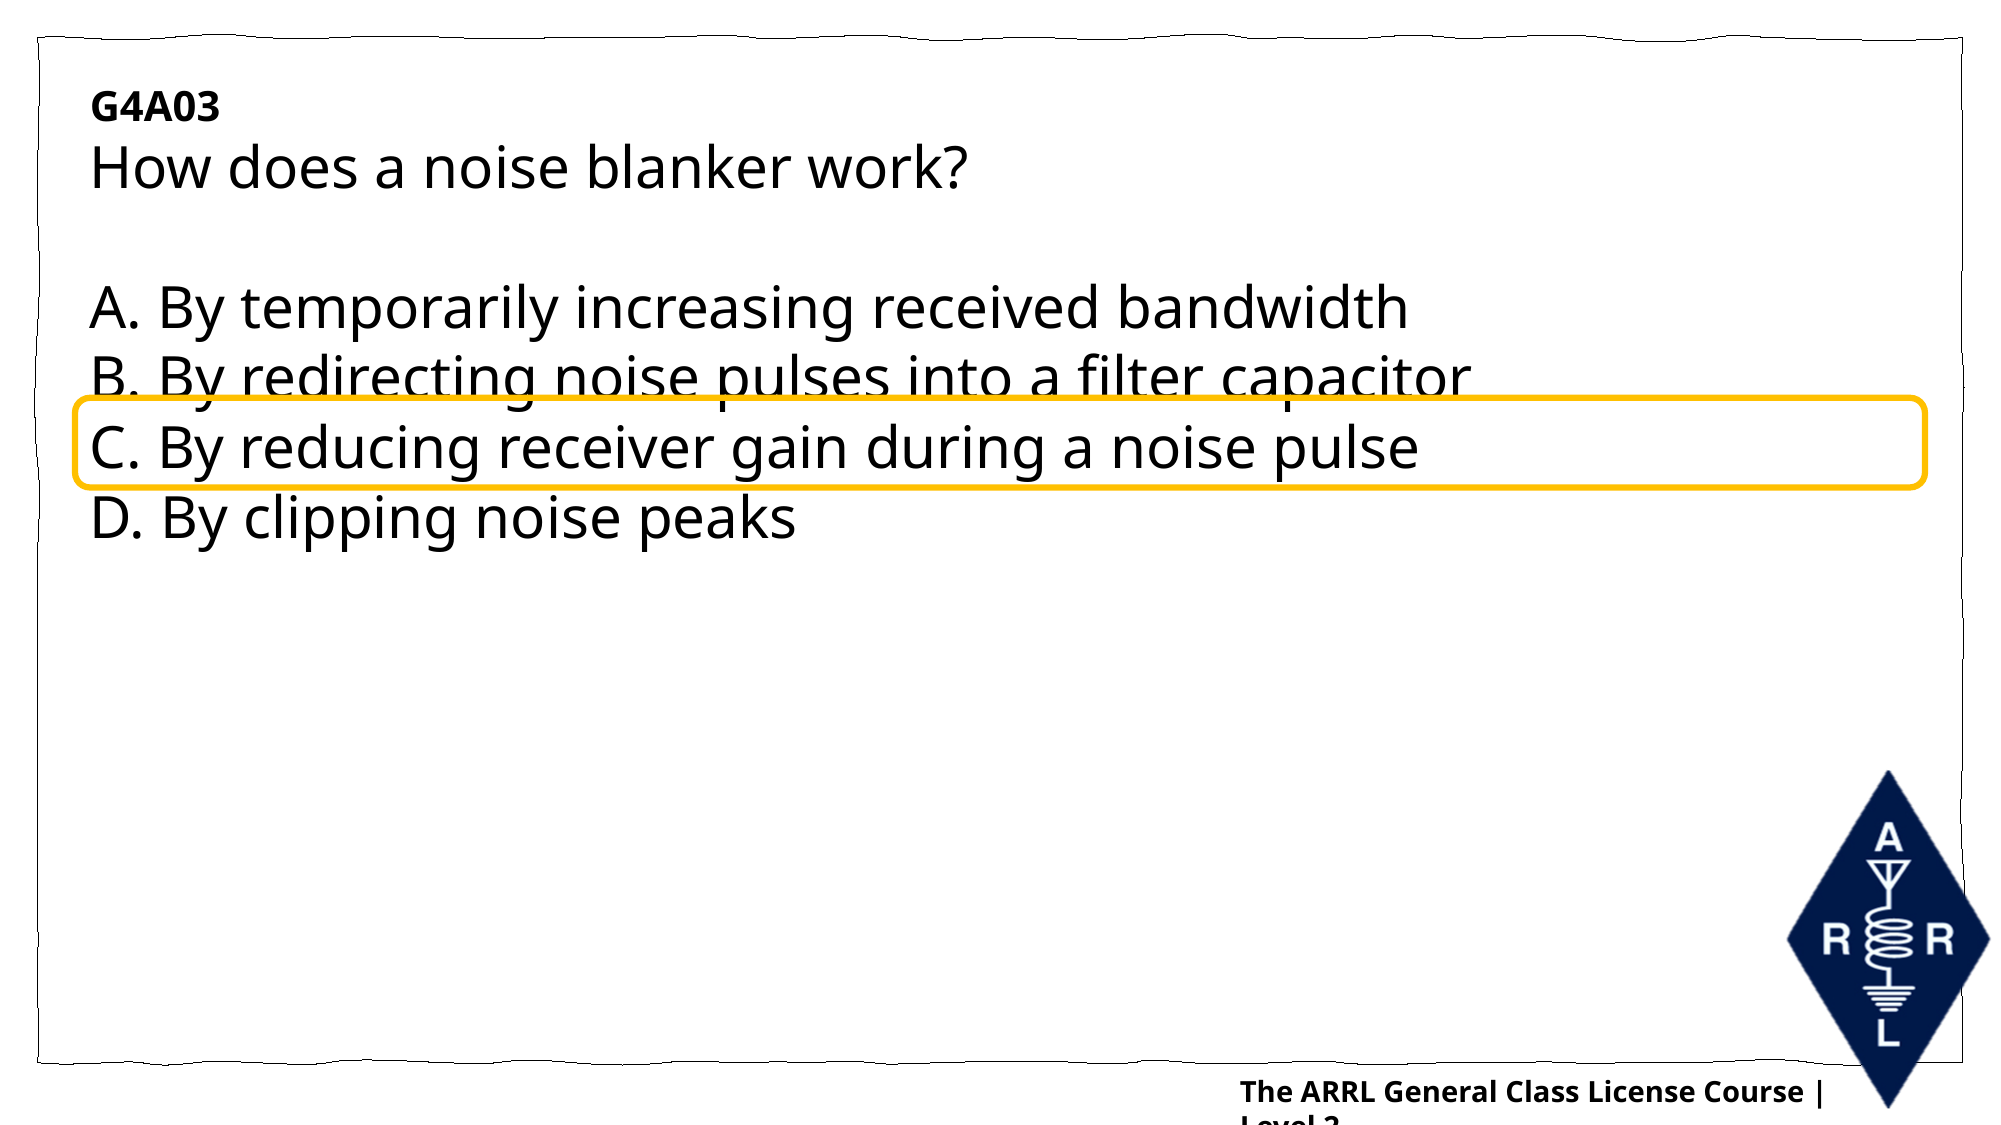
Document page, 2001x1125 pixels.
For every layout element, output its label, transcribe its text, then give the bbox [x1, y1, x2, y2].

text_box [73, 396, 1927, 489]
text_box G4A03 How does a noise blanker work? A. By temporarily increasing received bandwidth B. By redirecting noise pulses into a filter capacitor C. By reducing receiver gain during a noise pulse D. By clipping noise peaks [75, 481, 1850, 558]
text_box G4A03 How does a noise blanker work? A. By temporarily increasing received bandwidth B. By redirecting noise pulses into a filter capacitor C. By reducing receiver gain during a noise pulse D. By clipping noise peaks [75, 72, 1850, 404]
picture [1773, 752, 1999, 1125]
